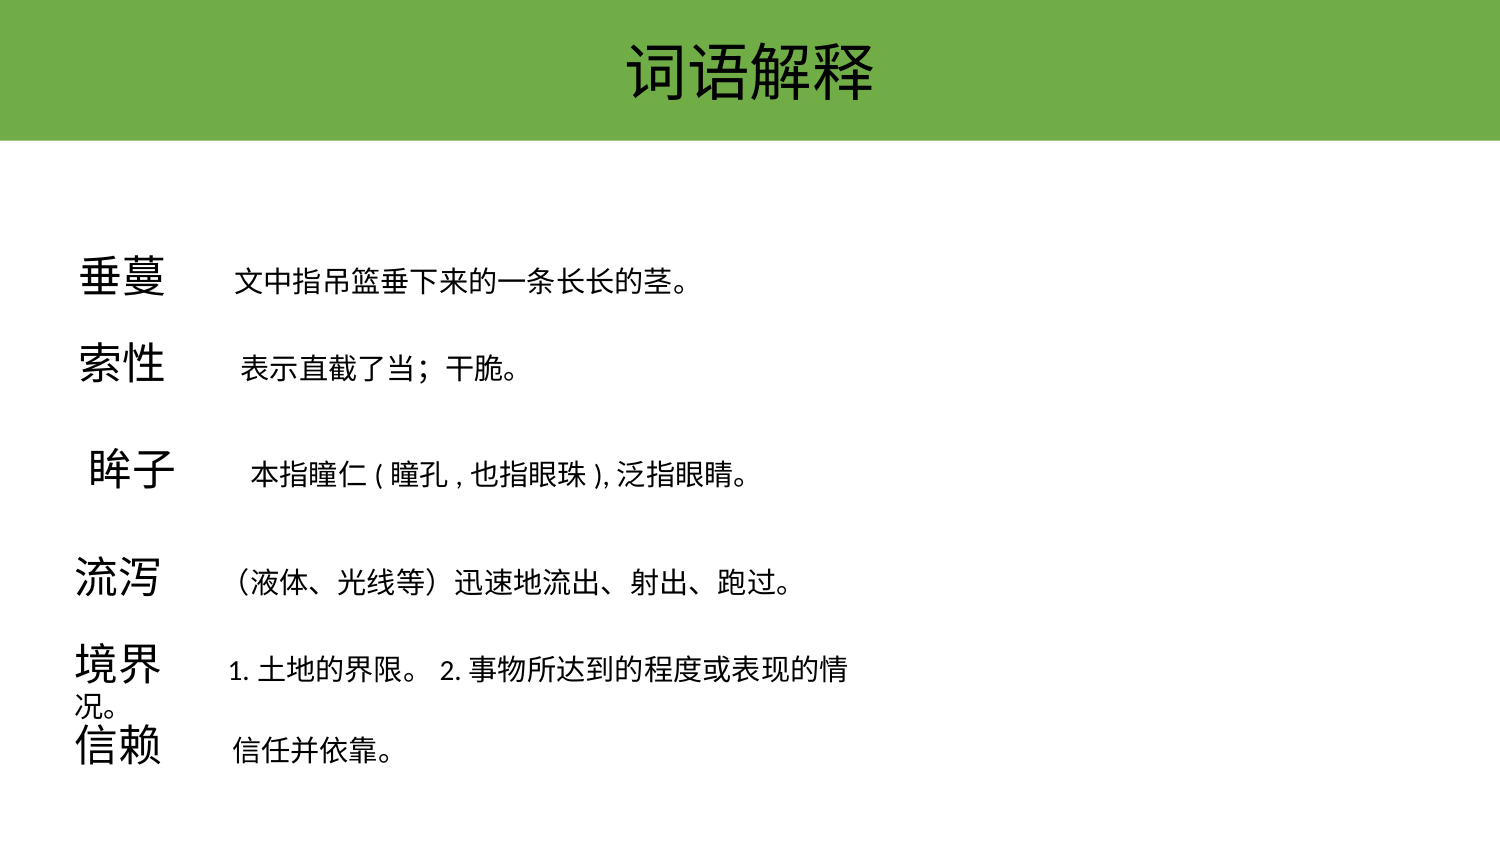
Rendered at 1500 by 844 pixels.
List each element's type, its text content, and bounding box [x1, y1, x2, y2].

text_box 眸子 本指瞳仁(瞳孔,也指眼珠),泛指眼睛。 [63, 435, 774, 500]
text_box 垂蔓 文中指吊篮垂下来的一条长长的茎。 [67, 243, 966, 307]
text_box 信赖 [63, 712, 663, 776]
text_box 流泻 （液体、光线等）迅速地流出、射出、跑过。 [63, 544, 834, 608]
text_box 索性 表示直截了当；干脆。 [67, 329, 590, 394]
text_box 词语解释 [0, 0, 1500, 142]
text_box 信任并依靠。 [220, 726, 813, 773]
text_box 境界 1.土地的界限。2.事物所达到的程度或表现的情况。 [63, 630, 867, 730]
